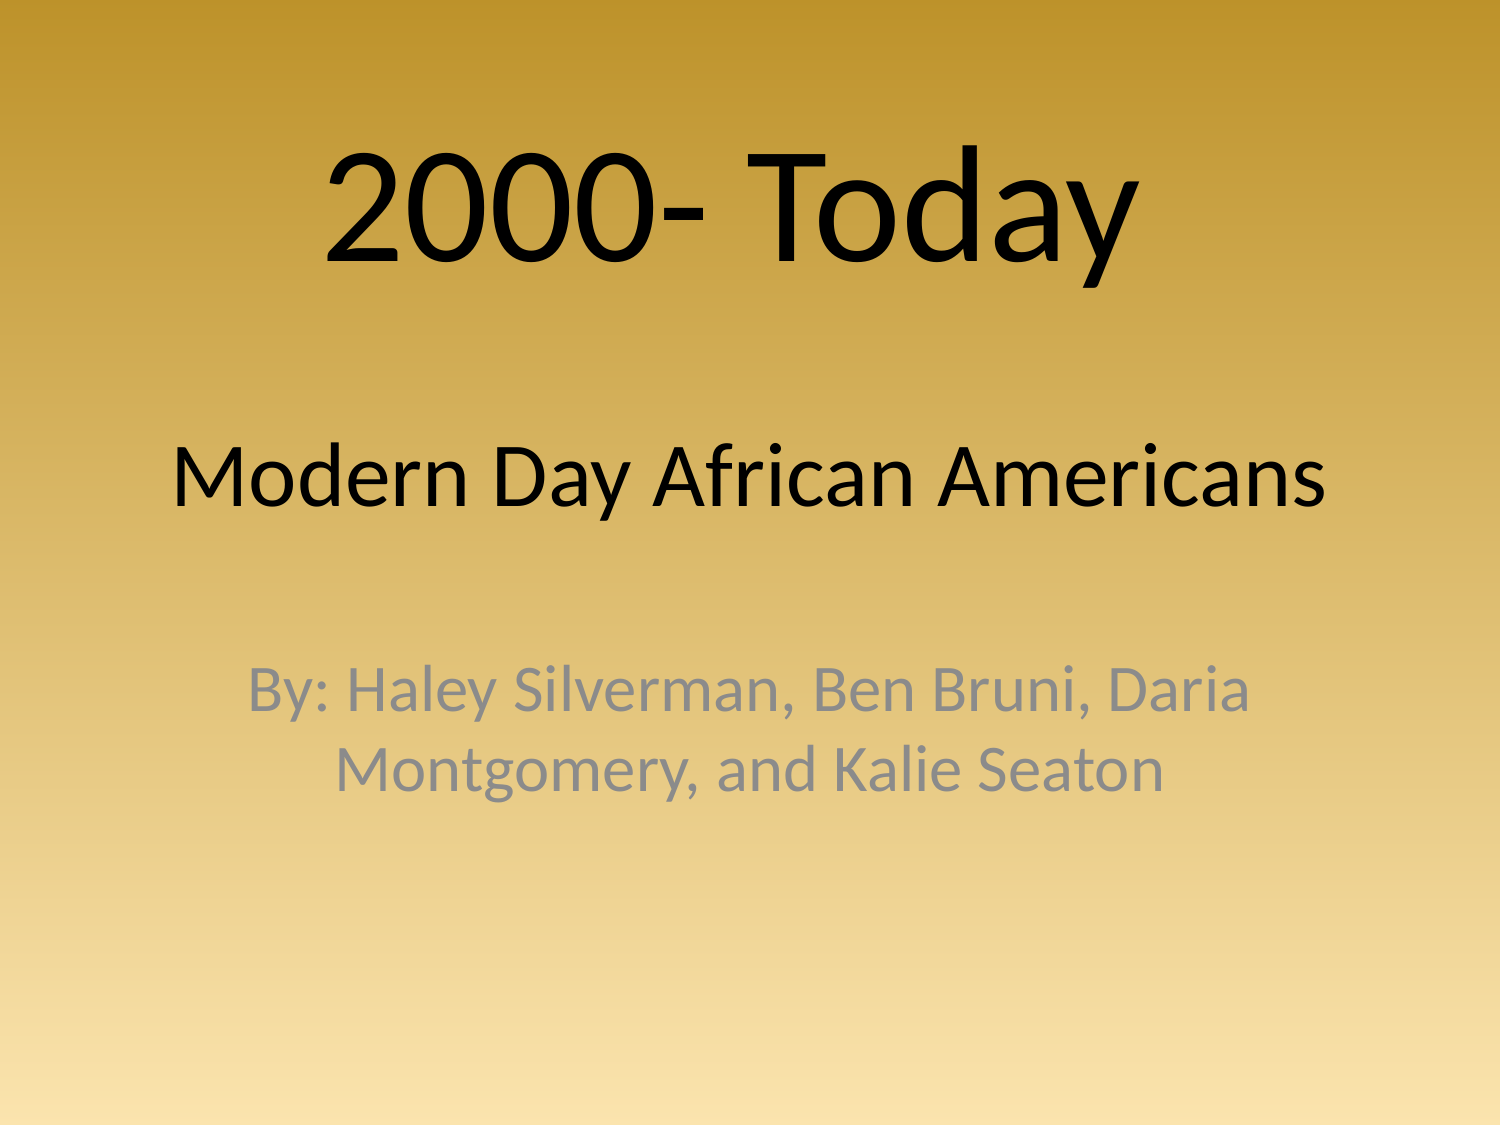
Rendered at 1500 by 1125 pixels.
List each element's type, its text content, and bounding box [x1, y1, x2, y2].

title Modern Day African Americans [112, 349, 1388, 591]
subtitle By: Haley Silverman, Ben Bruni, Daria Montgomery, and Kalie Seaton [225, 637, 1275, 925]
text_box 2000- Today [124, 87, 1338, 303]
